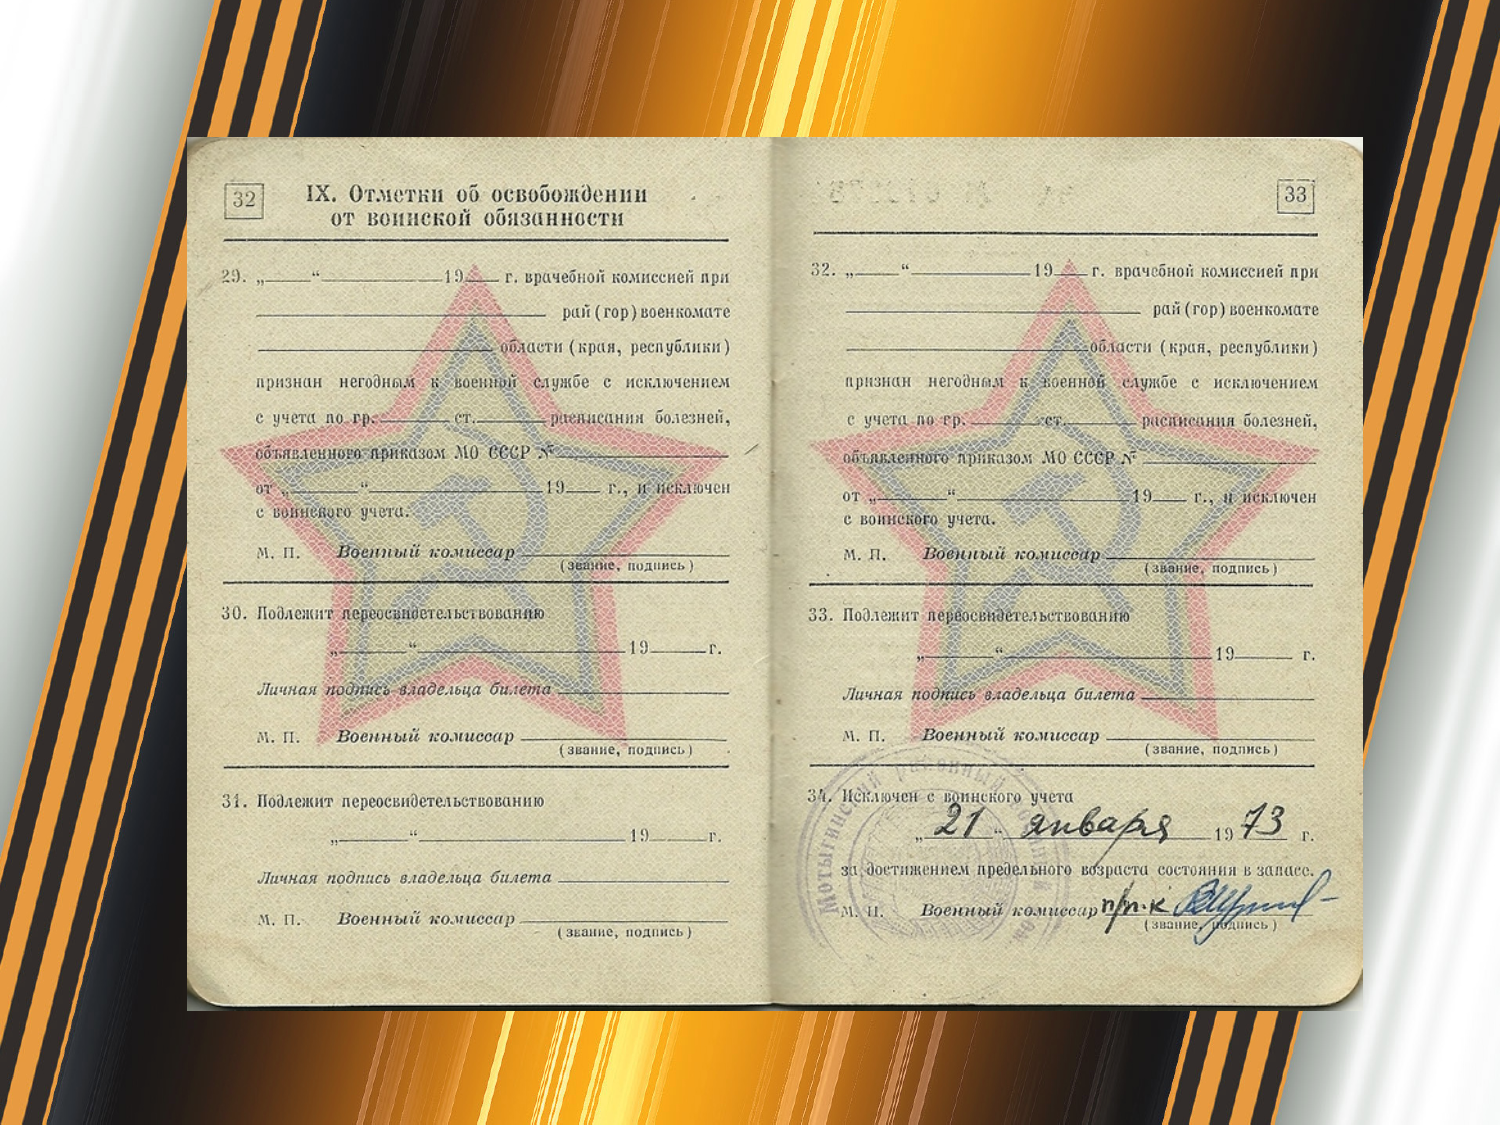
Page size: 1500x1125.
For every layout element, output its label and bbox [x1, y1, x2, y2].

list [187, 137, 1363, 1012]
